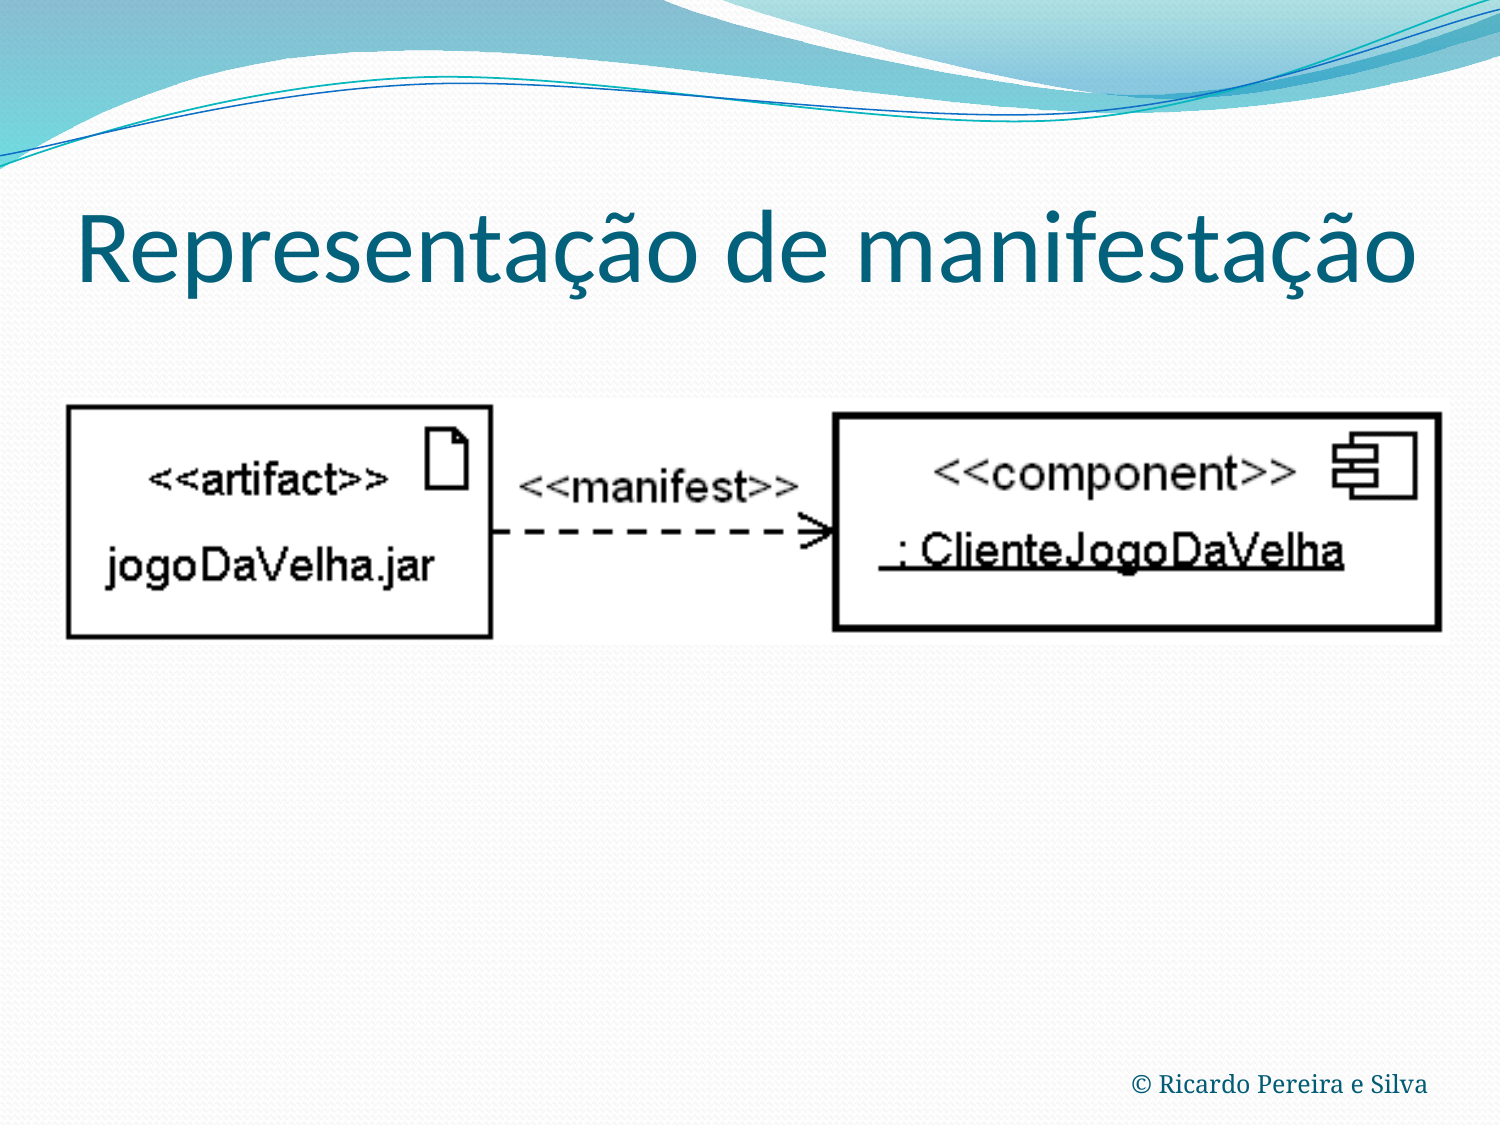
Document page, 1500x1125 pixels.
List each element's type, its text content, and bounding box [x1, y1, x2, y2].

footer © Ricardo Pereira e Silva [1101, 1042, 1429, 1103]
picture [62, 398, 1450, 645]
title Representação de manifestação [75, 115, 1425, 303]
